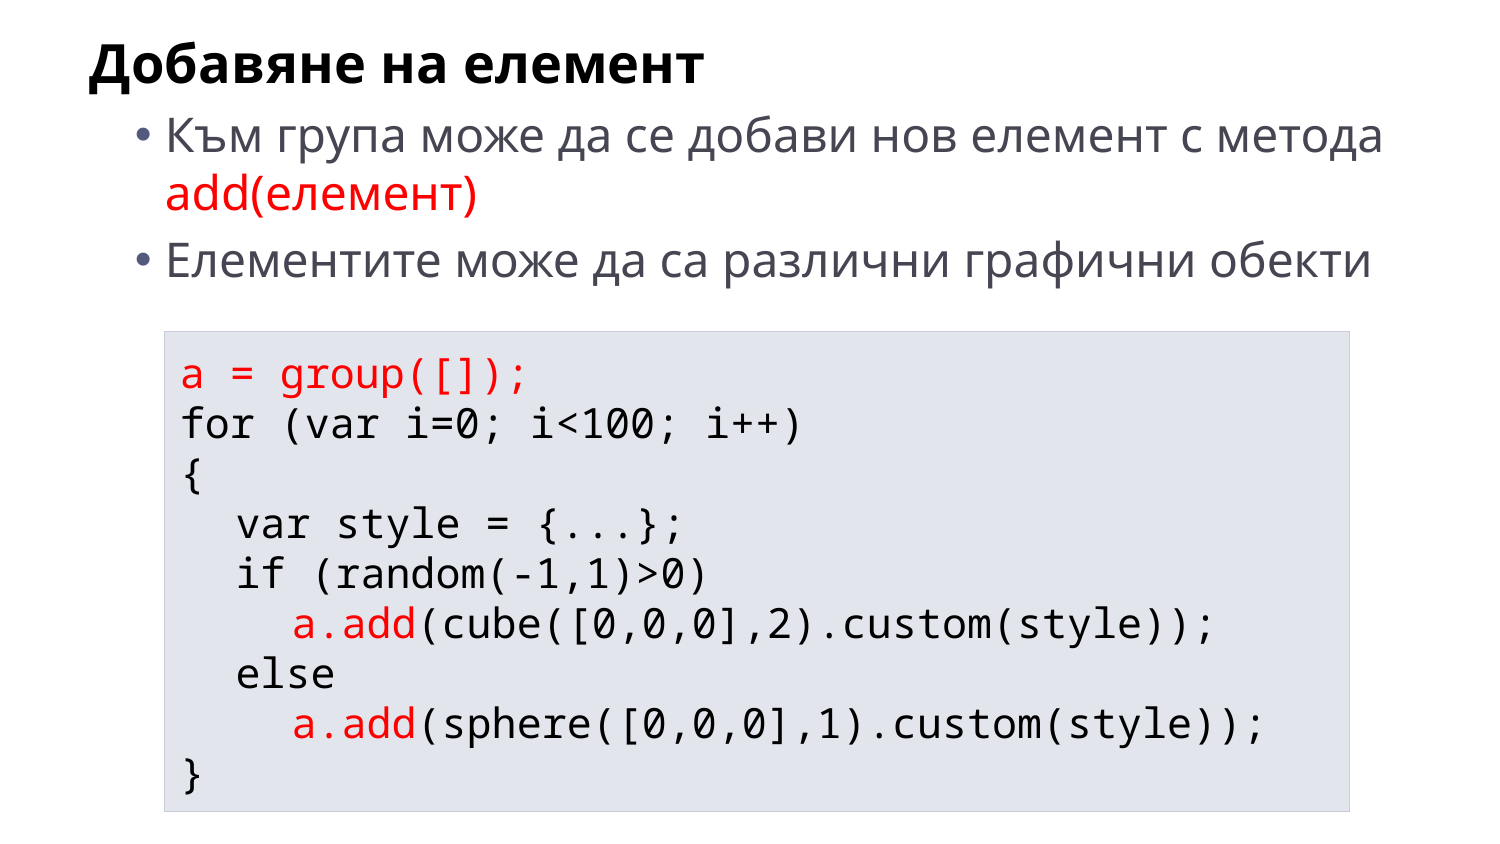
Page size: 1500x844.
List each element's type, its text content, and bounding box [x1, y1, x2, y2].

list Добавяне на елемент Към група може да се добави нов елемент с метода add(елемент) Елементите може да са различни графични обекти [75, 21, 1475, 835]
text_box a = group([]); for (var i=0; i<100; i++) { var style = {...}; if (random(-1,1)>0) a.add(cube([0,0,0],2).custom(style)); else a.add(sphere([0,0,0],1).custom(style)); } [164, 331, 1350, 812]
